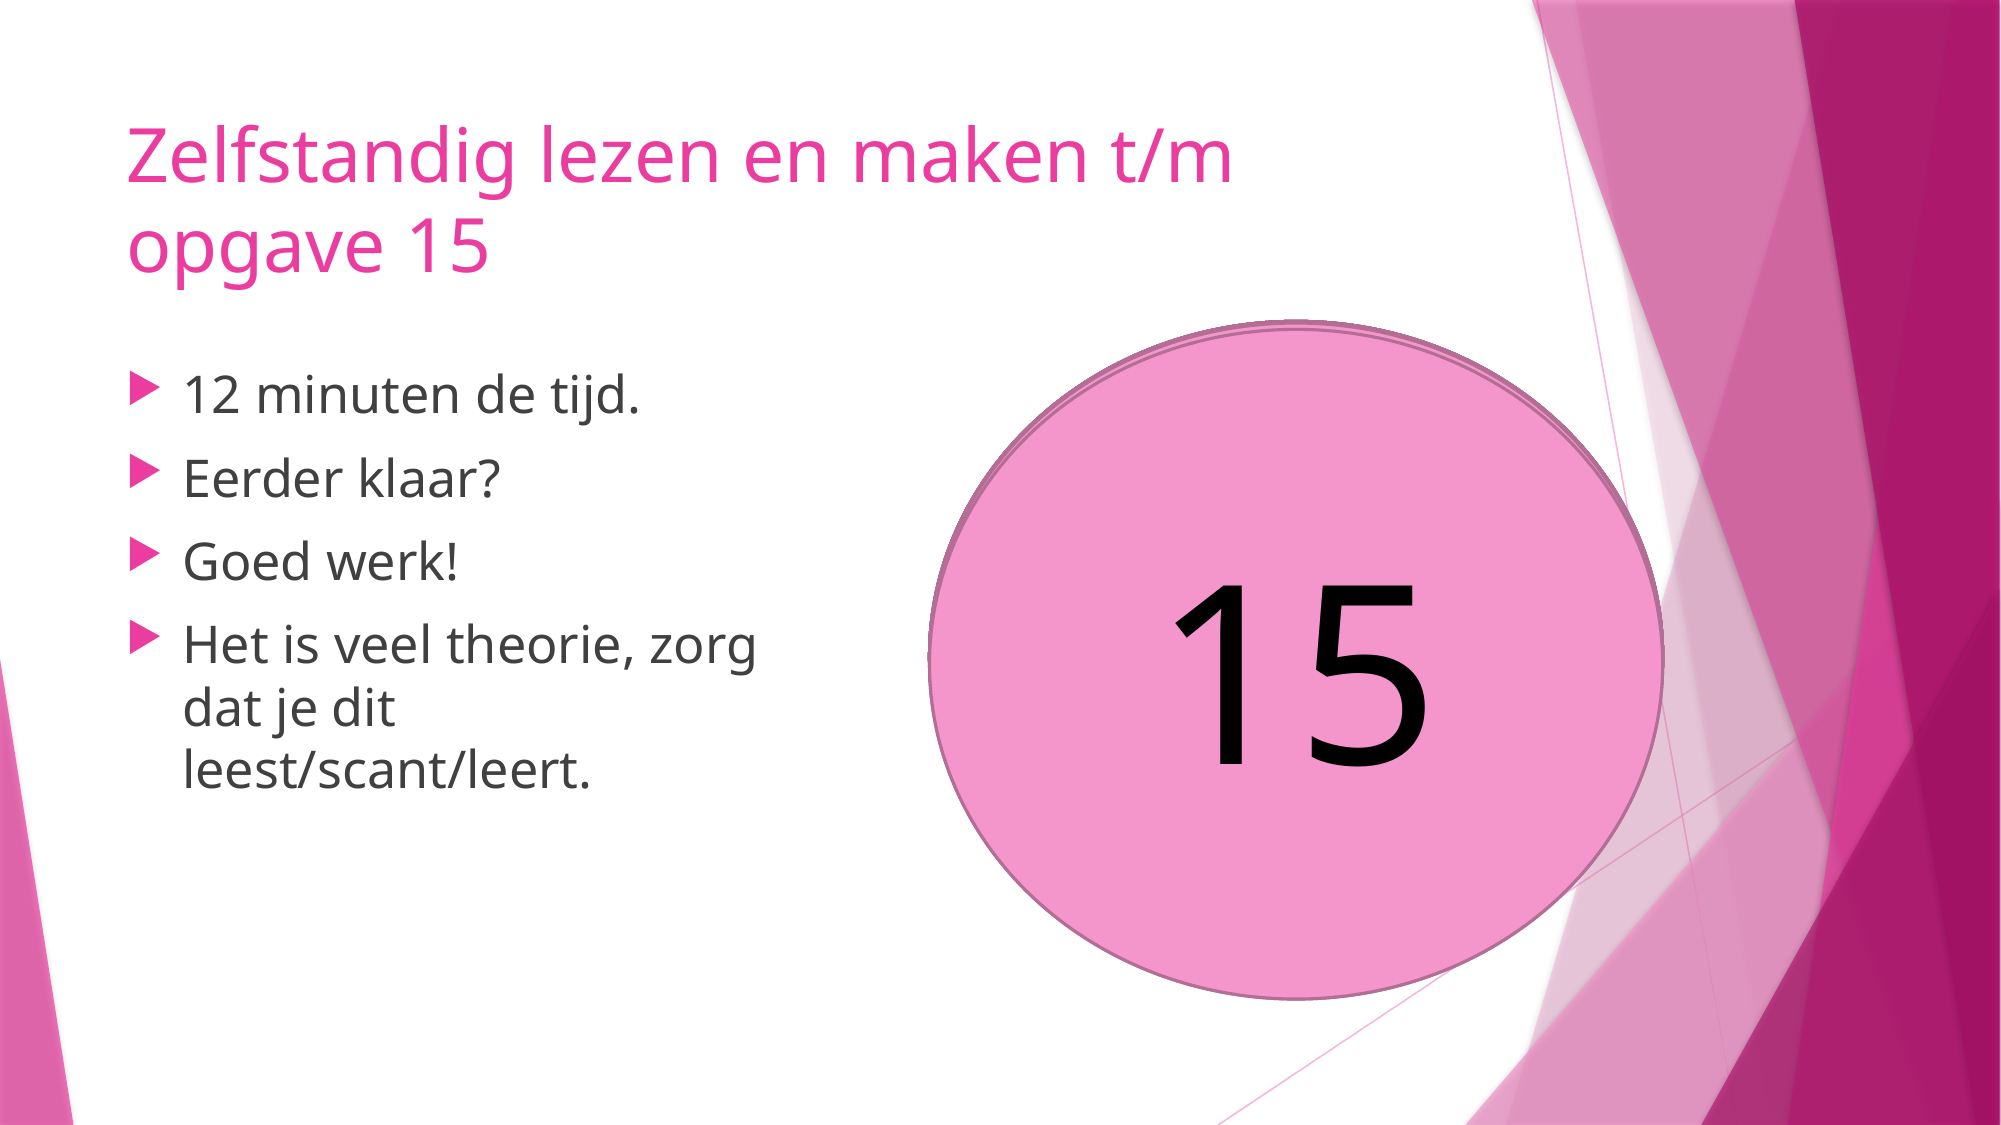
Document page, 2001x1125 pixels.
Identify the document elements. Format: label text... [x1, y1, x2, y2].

text_box 15 [927, 327, 1665, 1001]
title Zelfstandig lezen en maken t/m opgave 15 [111, 99, 1522, 317]
text_box 14 [930, 321, 1662, 621]
list 12 minuten de tijd. Eerder klaar? Goed werk! Het is veel theorie, zorg dat je dit leest/scant/leert. [111, 354, 831, 962]
